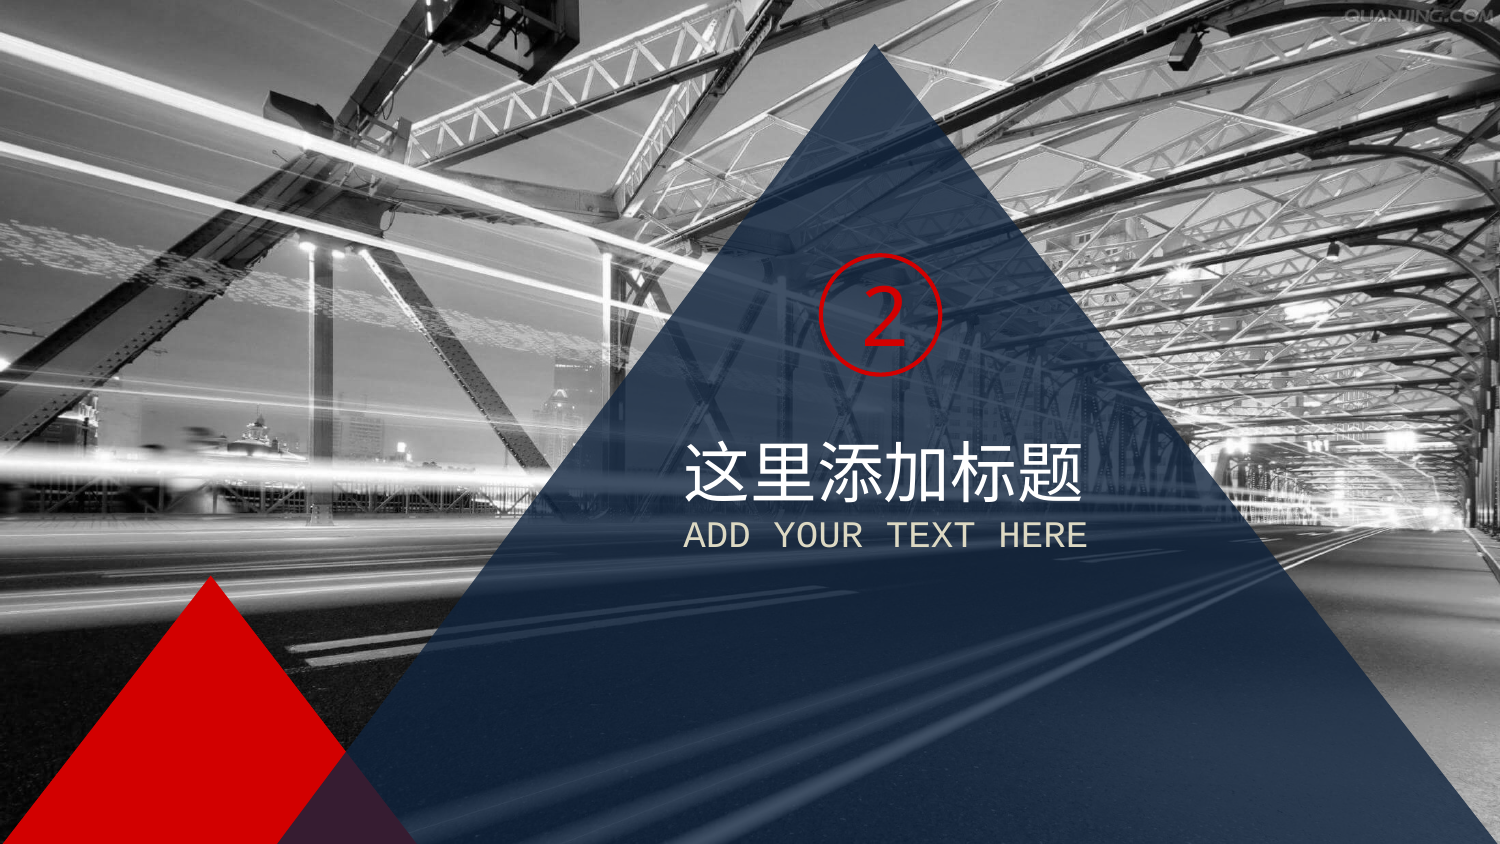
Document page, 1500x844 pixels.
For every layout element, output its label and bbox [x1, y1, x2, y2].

text_box [820, 255, 941, 375]
picture [0, 0, 1500, 844]
